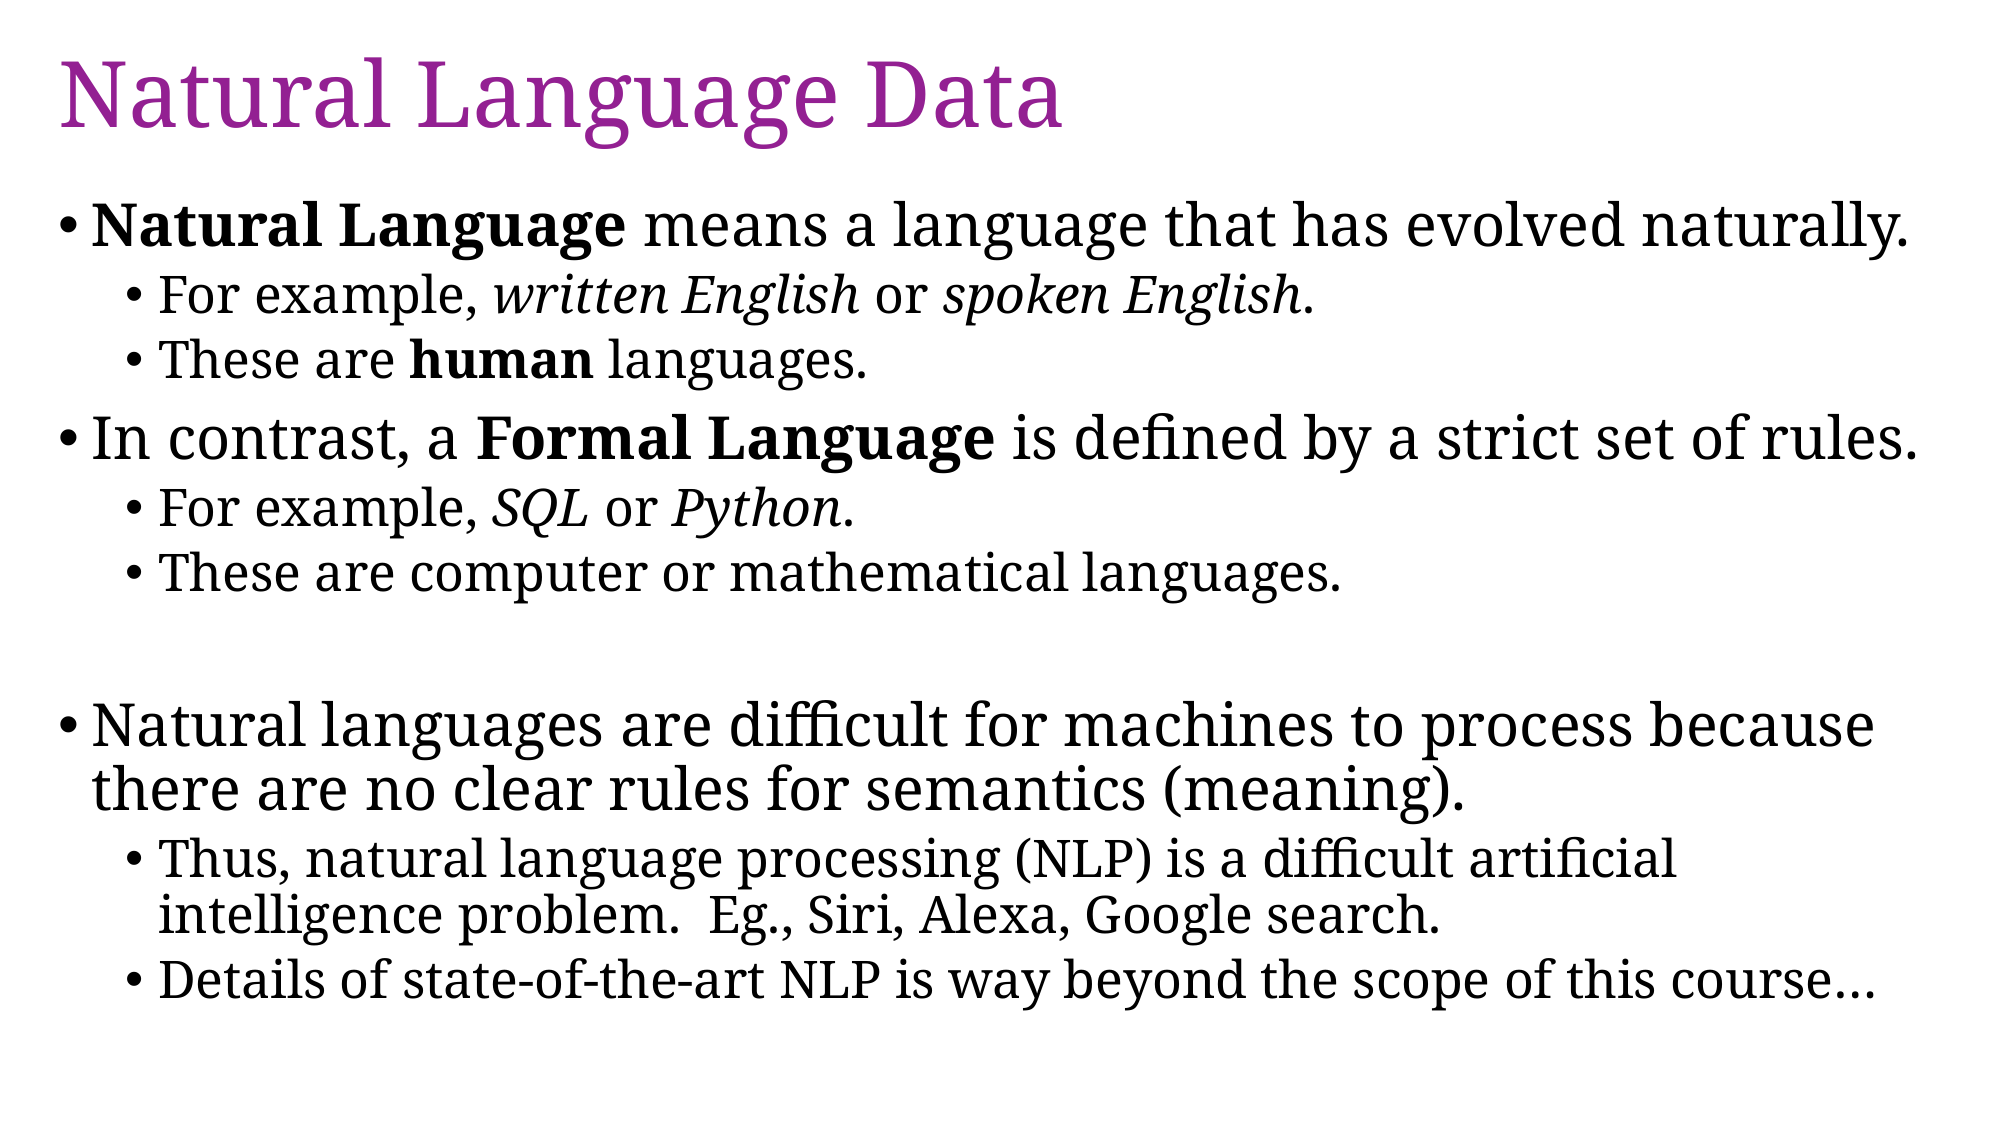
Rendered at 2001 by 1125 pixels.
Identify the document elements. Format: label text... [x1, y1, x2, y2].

list Natural Language means a language that has evolved naturally. For example, written English or spoken English. These are human languages. In contrast, a Formal Language is defined by a strict set of rules. For example, SQL or Python. These are computer or mathematical languages. Natural languages are difficult for machines to process because there are no clear rules for semantics (meaning). Thus, natural language processing (NLP) is a difficult artificial intelligence problem. Eg., Siri, Alexa, Google search. Details of state-of-the-art NLP is way beyond the scope of this course… [43, 188, 1953, 1106]
title Natural Language Data [43, 25, 1953, 171]
